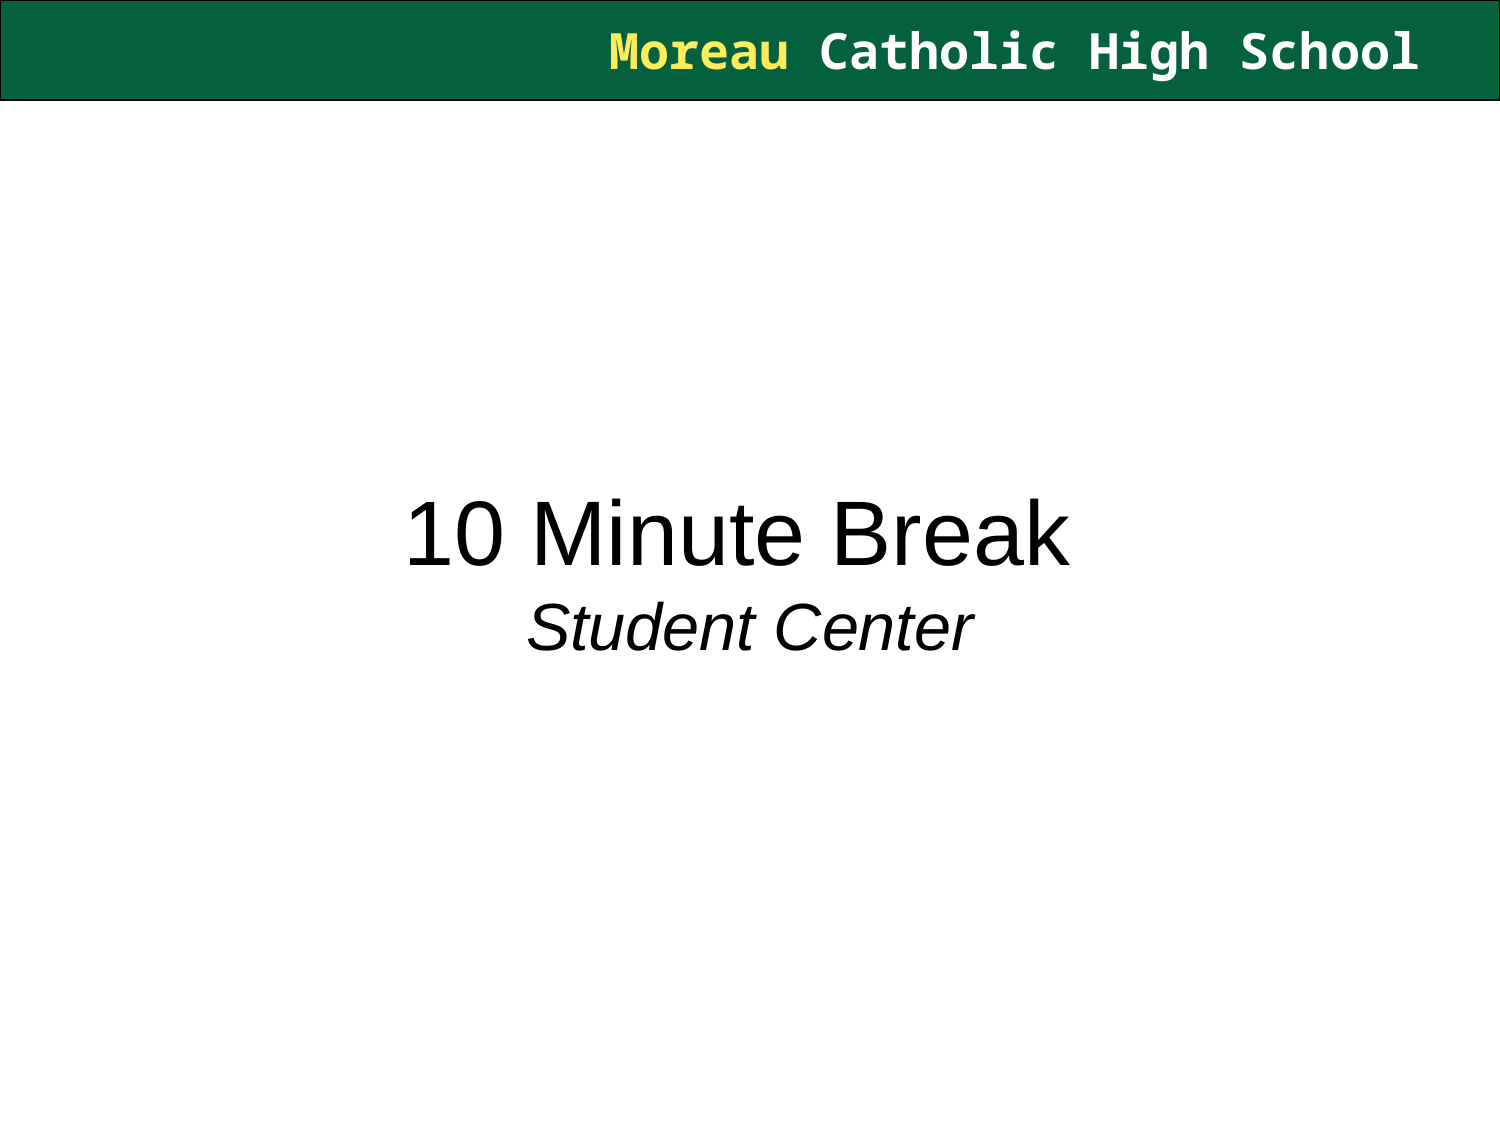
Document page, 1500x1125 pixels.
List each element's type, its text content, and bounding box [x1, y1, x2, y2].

title 10 Minute Break Student Center [112, 474, 1388, 663]
